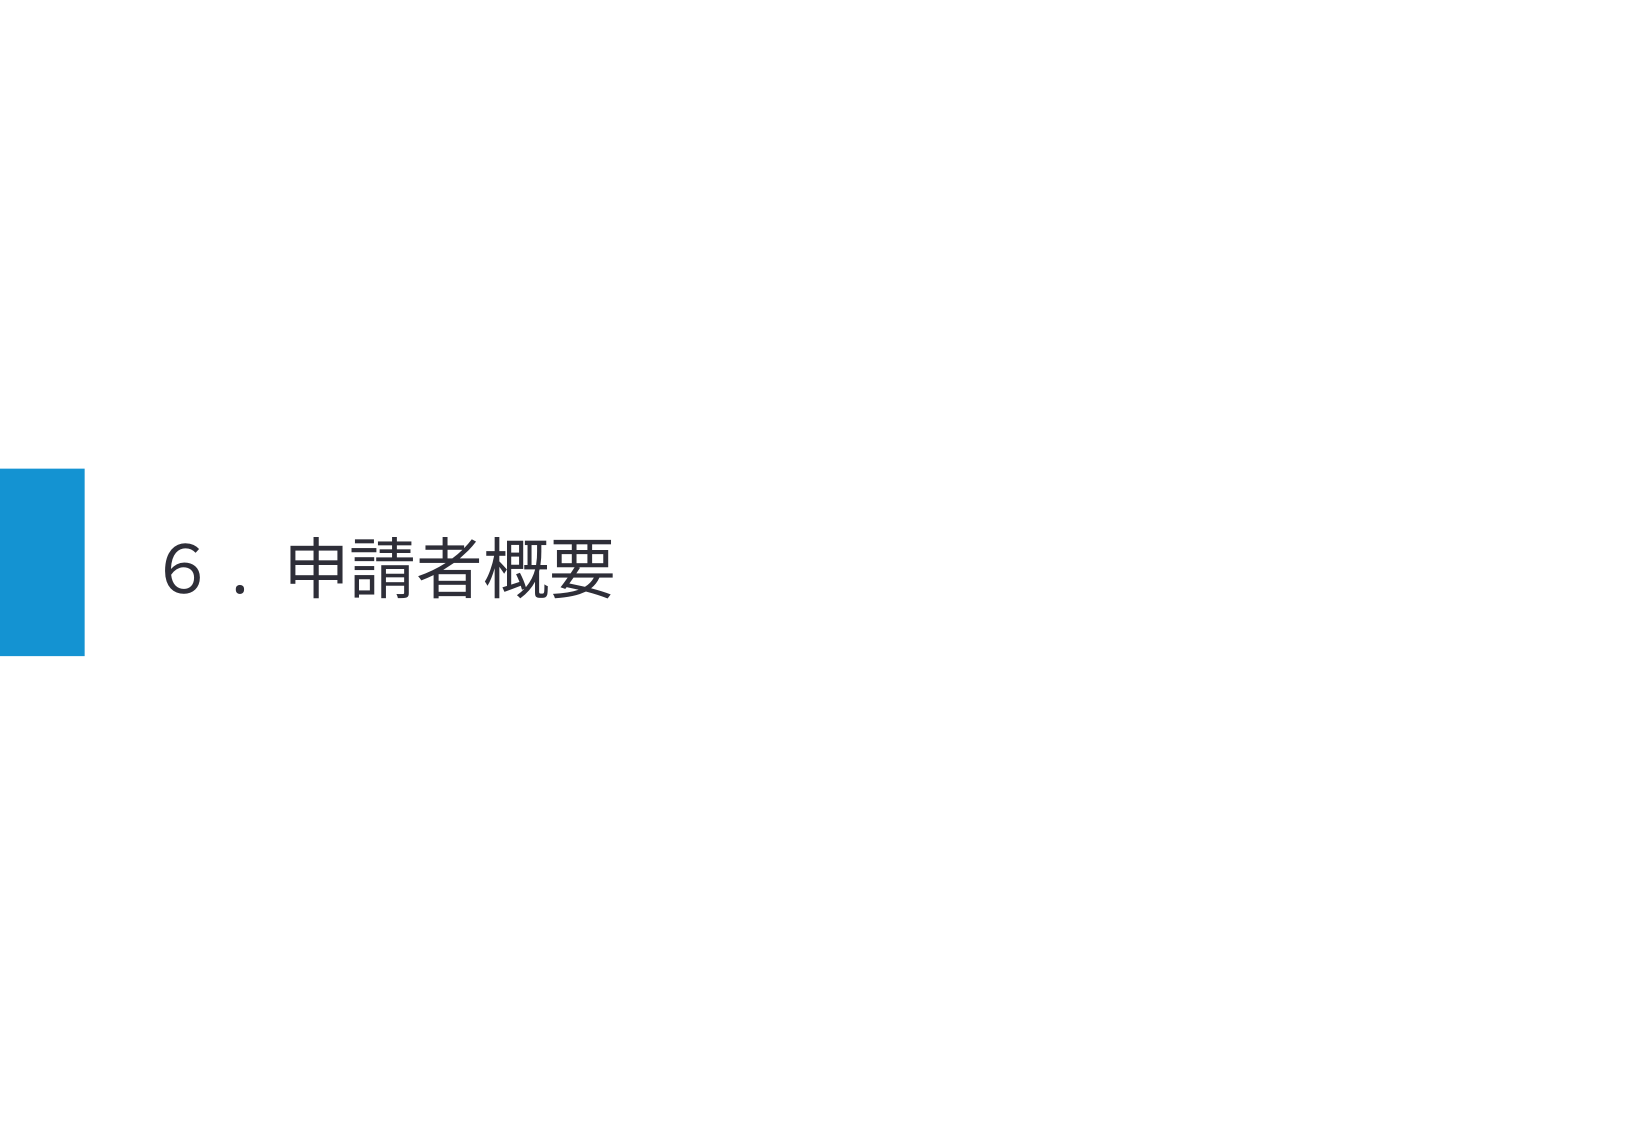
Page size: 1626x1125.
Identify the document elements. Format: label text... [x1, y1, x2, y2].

list ６. 申請者概要 [134, 463, 1341, 662]
